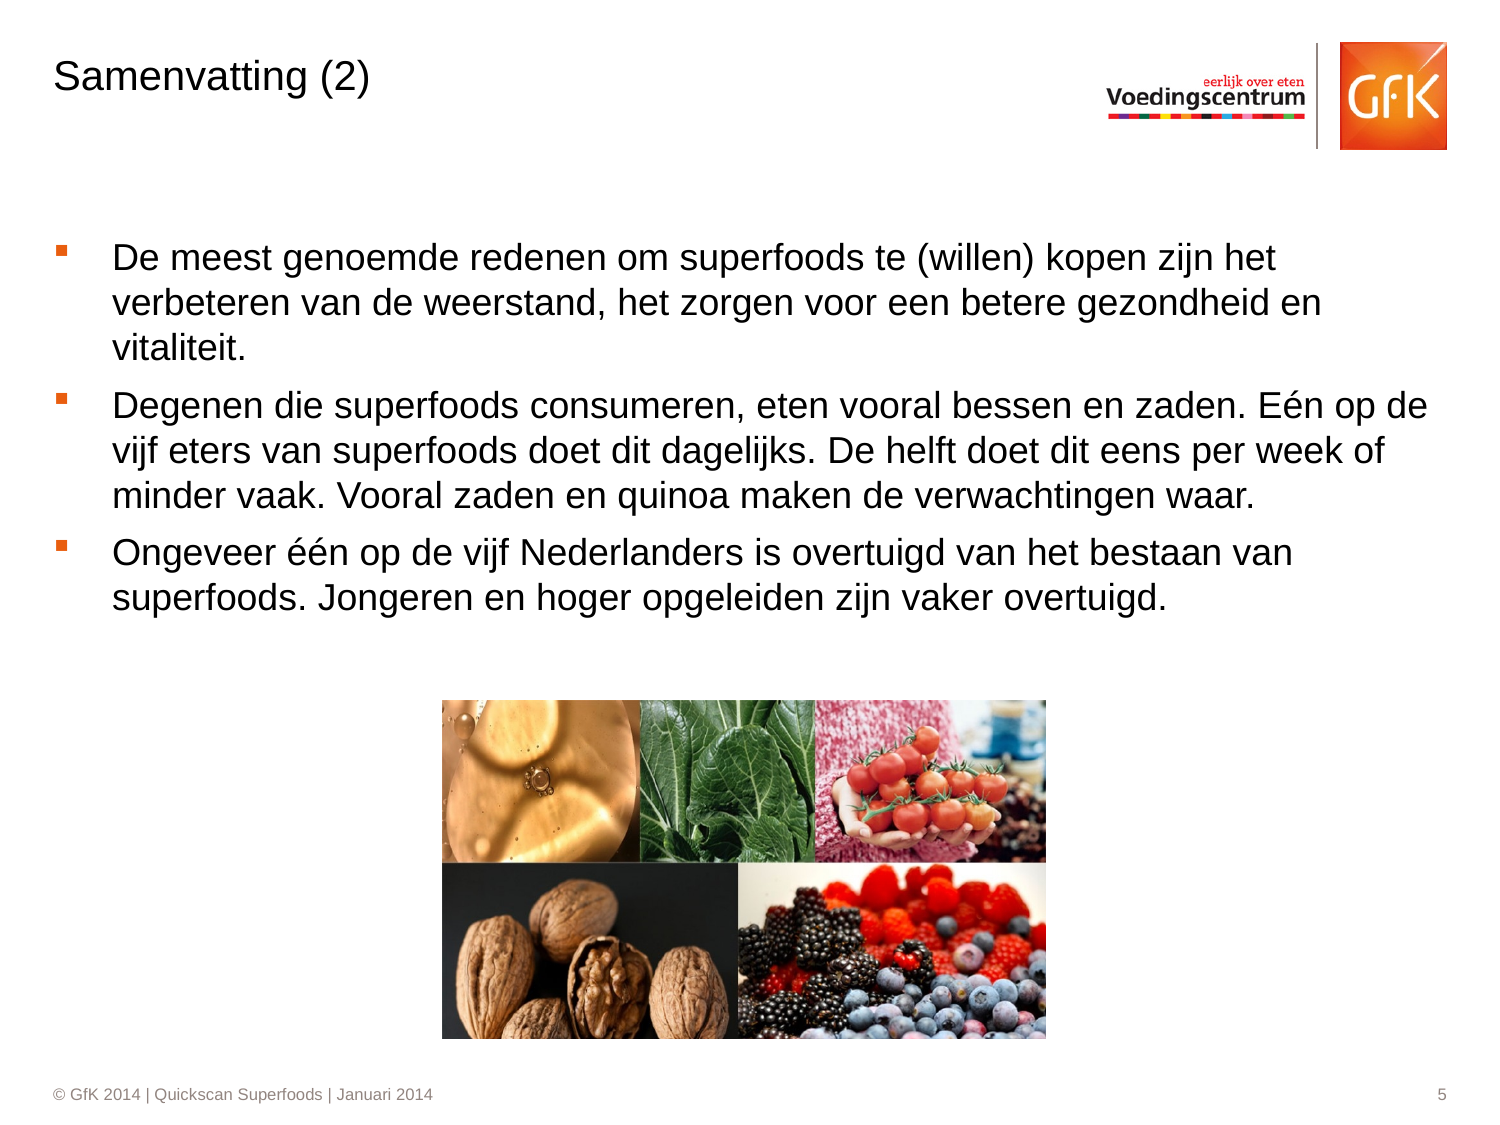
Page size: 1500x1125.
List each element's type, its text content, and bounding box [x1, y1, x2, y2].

picture [442, 699, 1046, 1039]
list De meest genoemde redenen om superfoods te (willen) kopen zijn het verbeteren van de weerstand, het zorgen voor een betere gezondheid en vitaliteit. Degenen die superfoods consumeren, eten vooral bessen en zaden. Eén op de vijf eters van superfoods doet dit dagelijks. De helft doet dit eens per week of minder vaak. Vooral zaden en quinoa maken de verwachtingen waar. Ongeveer één op de vijf Nederlanders is overtuigd van het bestaan van superfoods. Jongeren en hoger opgeleiden zijn vaker overtuigd. [53, 172, 1447, 1047]
picture [1104, 73, 1306, 120]
picture [1340, 42, 1447, 150]
title Samenvatting (2) [53, 42, 1093, 149]
